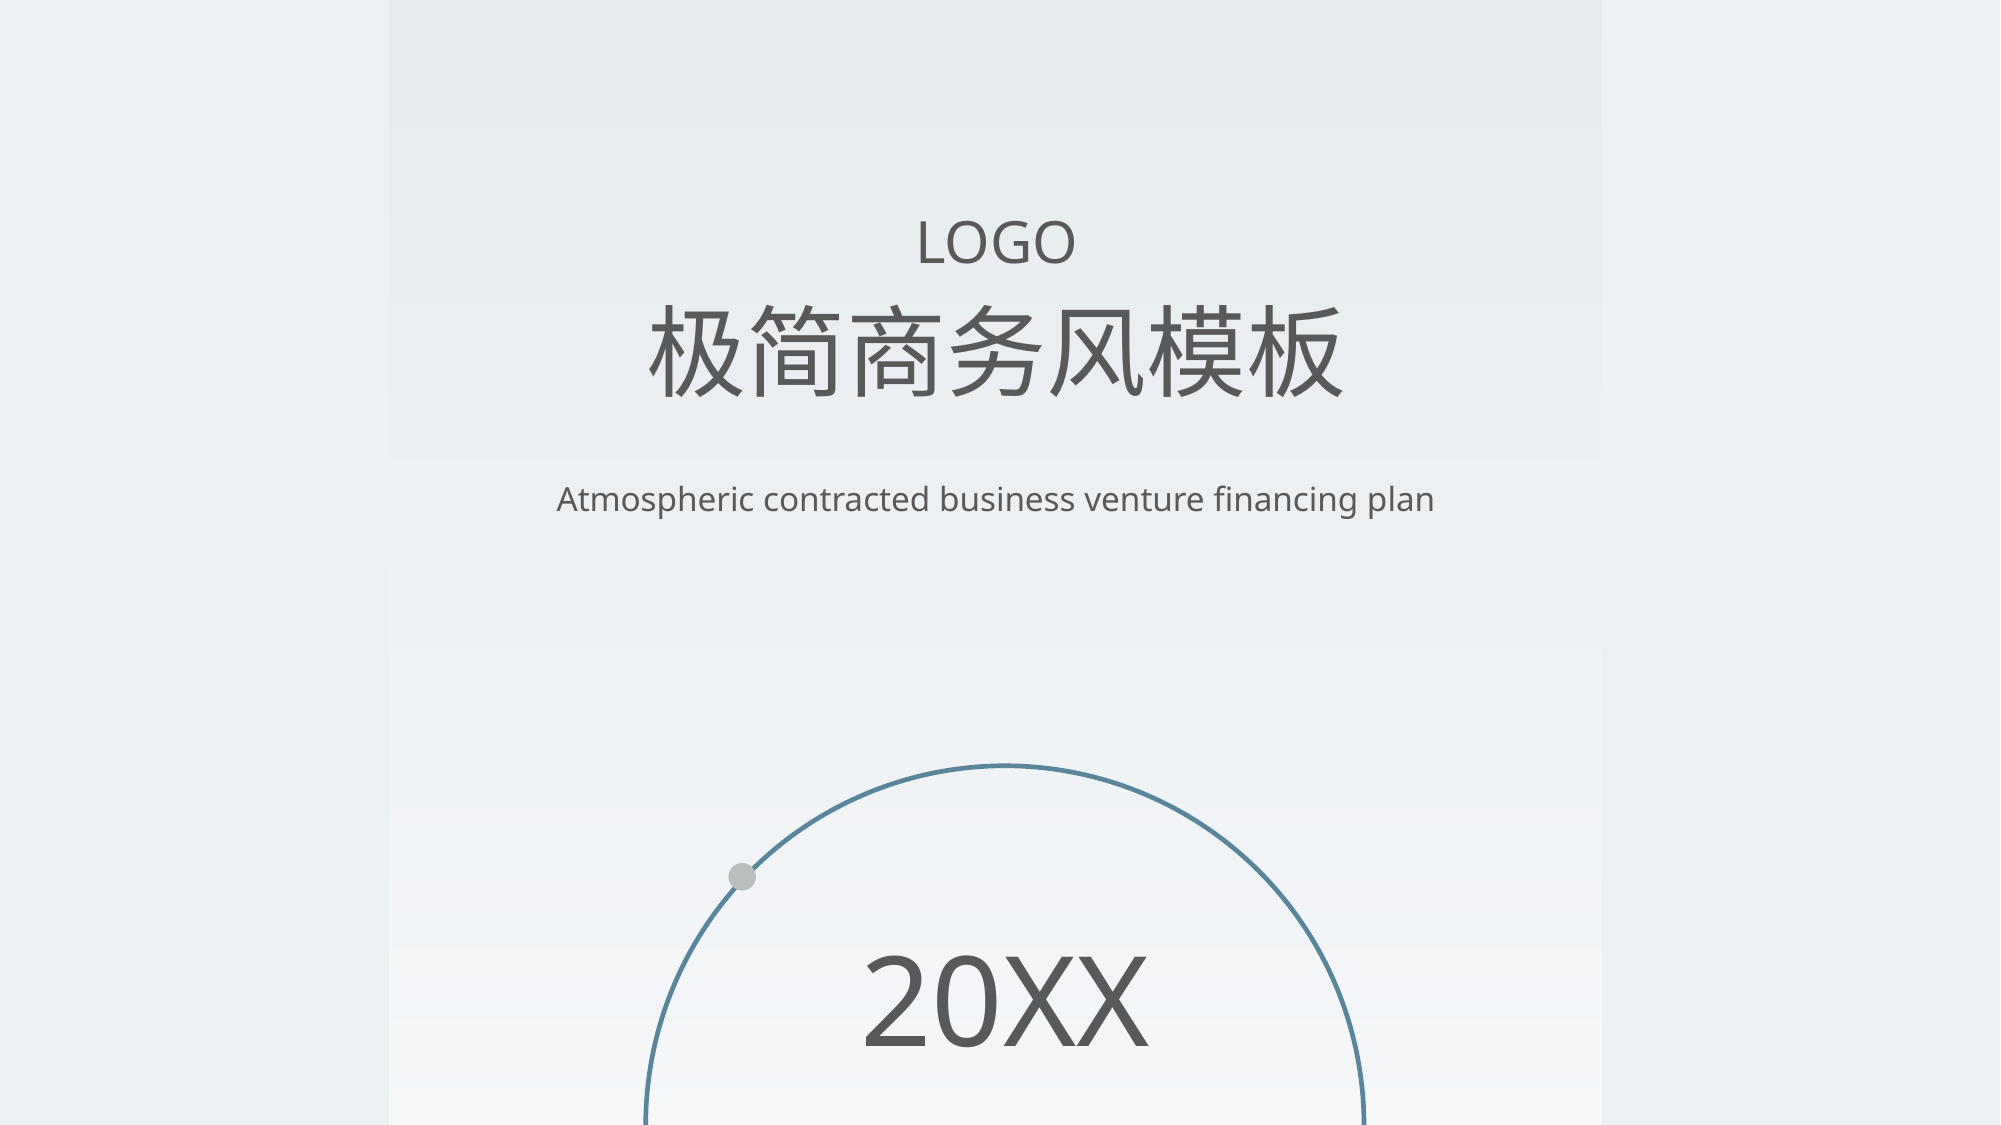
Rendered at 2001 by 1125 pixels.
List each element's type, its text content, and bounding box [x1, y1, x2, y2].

text_box LOGO [900, 198, 1093, 283]
text_box [388, 0, 1603, 1125]
text_box [1291, 906, 1366, 1125]
text_box Atmospheric contracted business venture financing plan [541, 470, 1452, 526]
text_box [758, 764, 1251, 862]
text_box 极简商务风模板 [631, 282, 1362, 418]
text_box [644, 894, 728, 1125]
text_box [728, 862, 1291, 1125]
